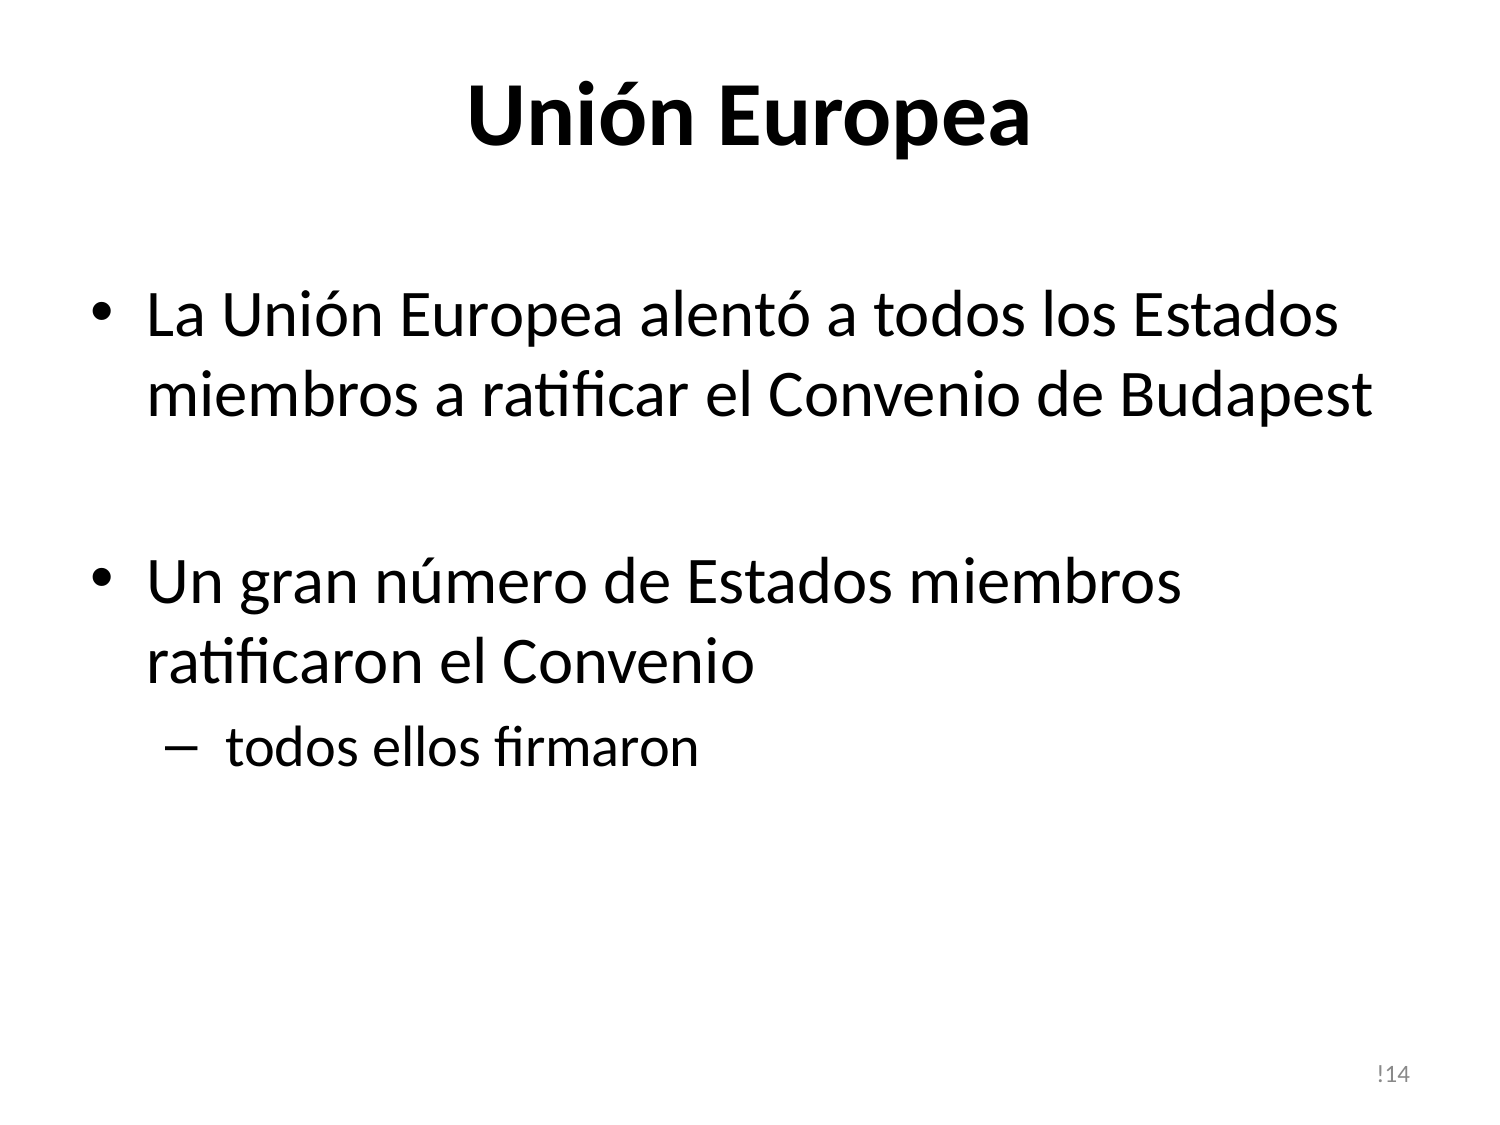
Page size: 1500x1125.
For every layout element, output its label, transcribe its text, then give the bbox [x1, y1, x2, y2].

title Unión Europea [75, 45, 1425, 172]
slide_number !14 [1074, 1042, 1425, 1103]
list La Unión Europea alentó a todos los Estados miembros a ratificar el Convenio de Budapest Un gran número de Estados miembros ratificaron el Convenio todos ellos firmaron [75, 262, 1425, 1005]
